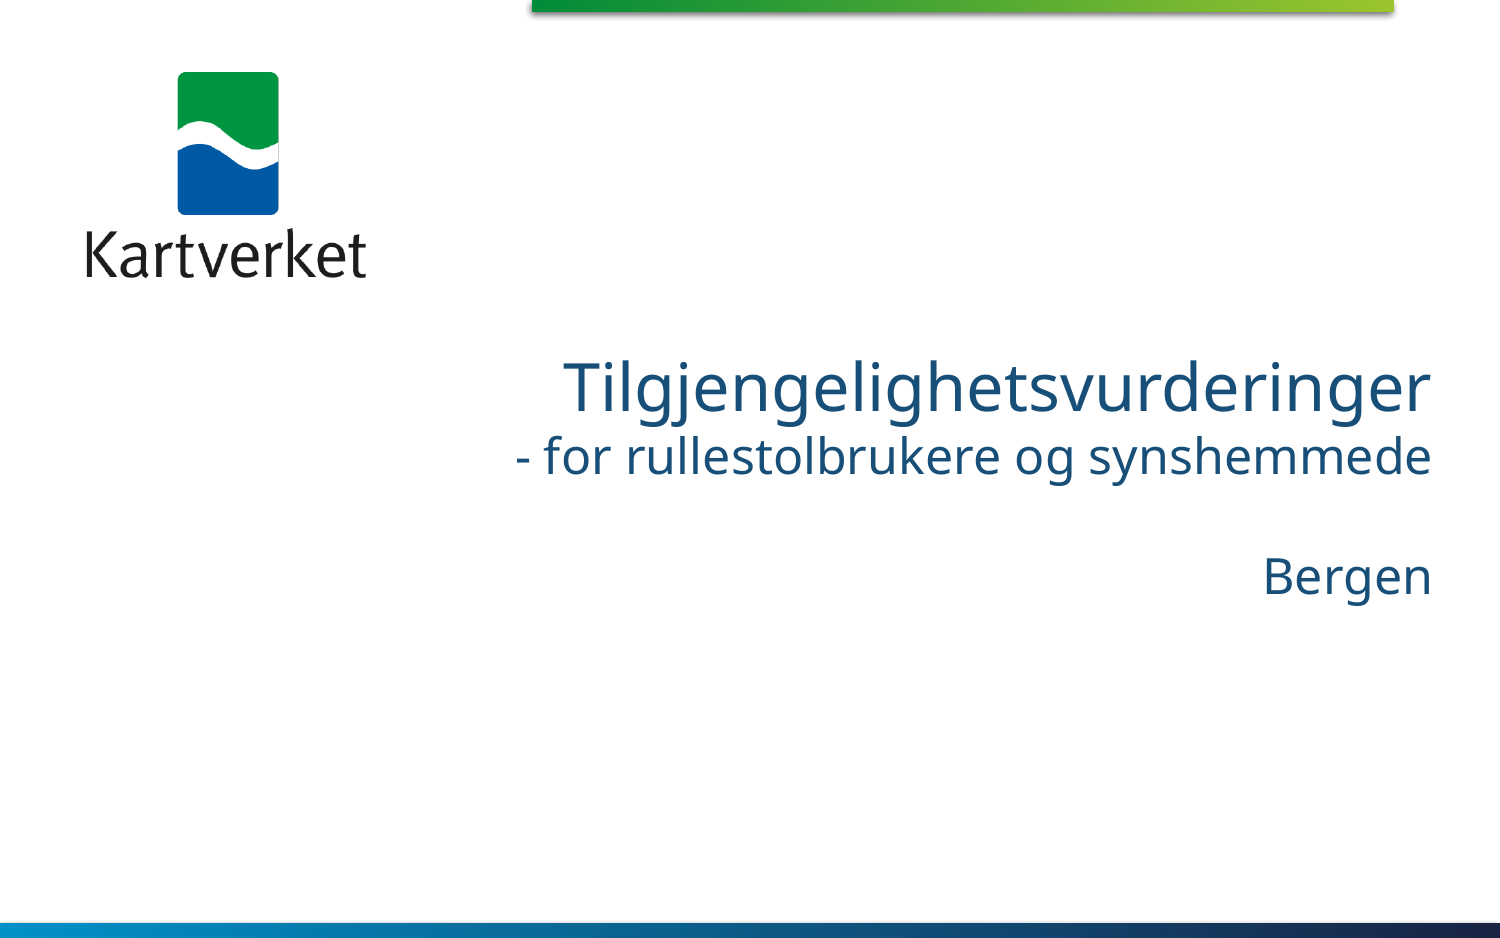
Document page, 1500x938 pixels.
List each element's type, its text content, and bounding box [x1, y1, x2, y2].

text_box Tilgjengelighetsvurderinger - for rullestolbrukere og synshemmede Bergen [66, 337, 1449, 613]
